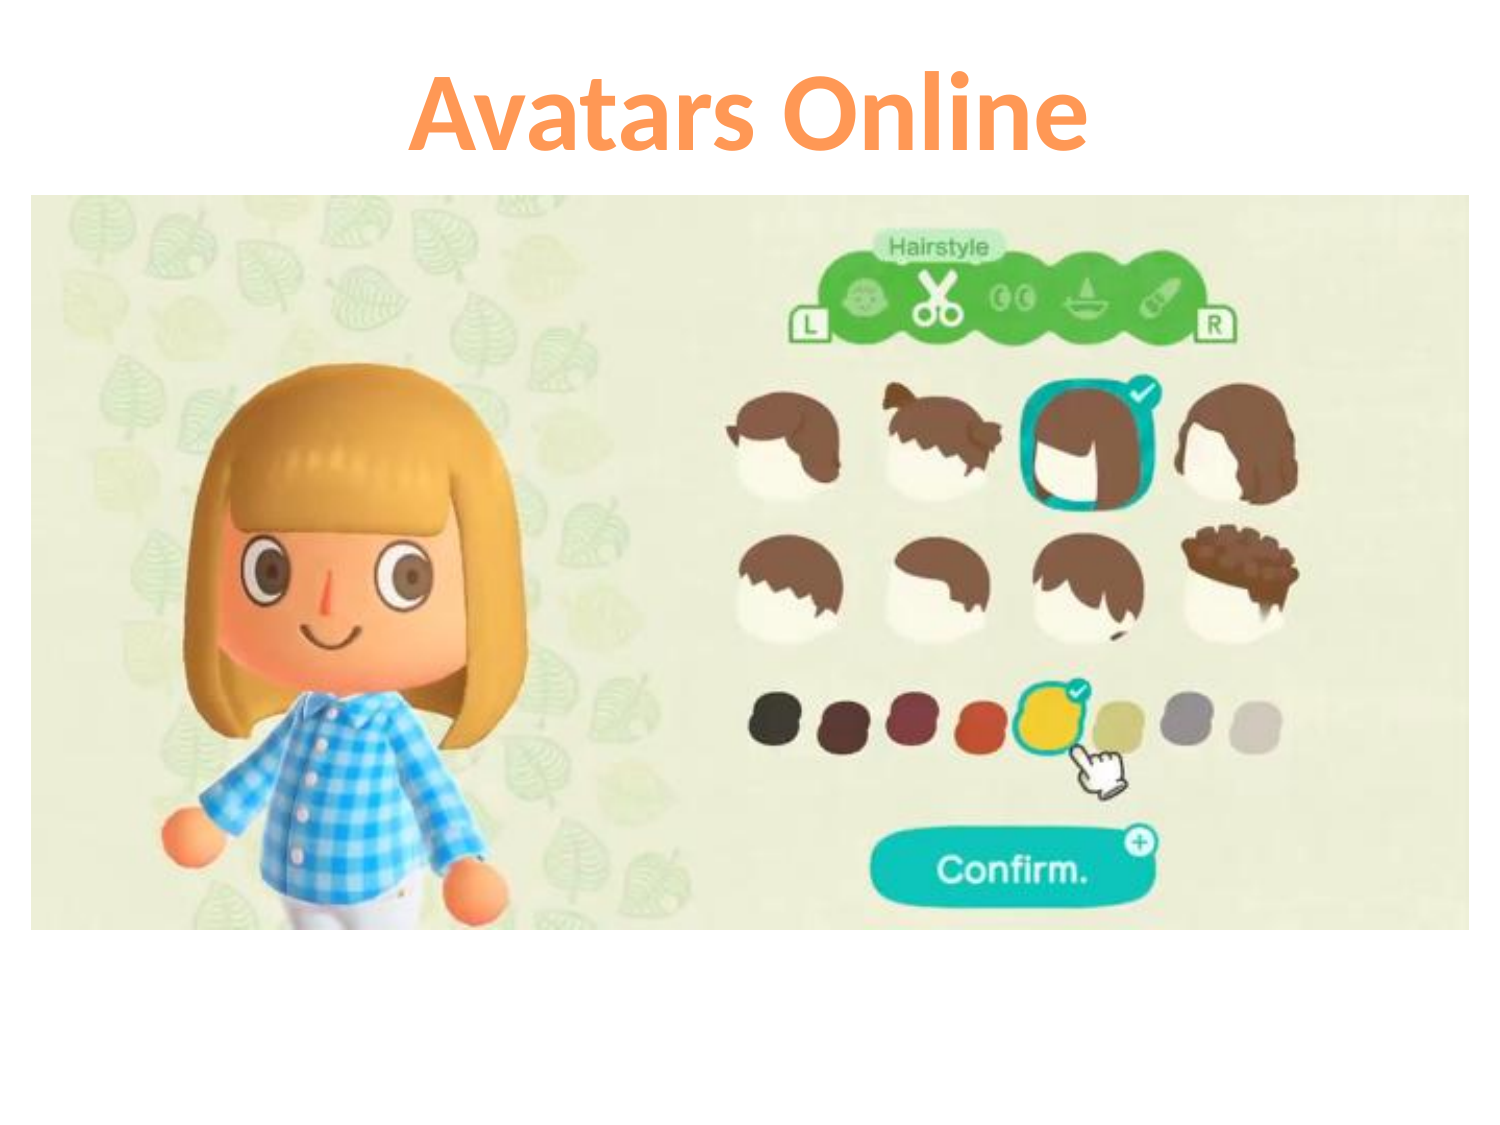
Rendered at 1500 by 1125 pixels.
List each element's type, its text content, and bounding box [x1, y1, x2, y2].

picture [30, 195, 1469, 930]
text_box Avatars Online [393, 30, 1107, 181]
